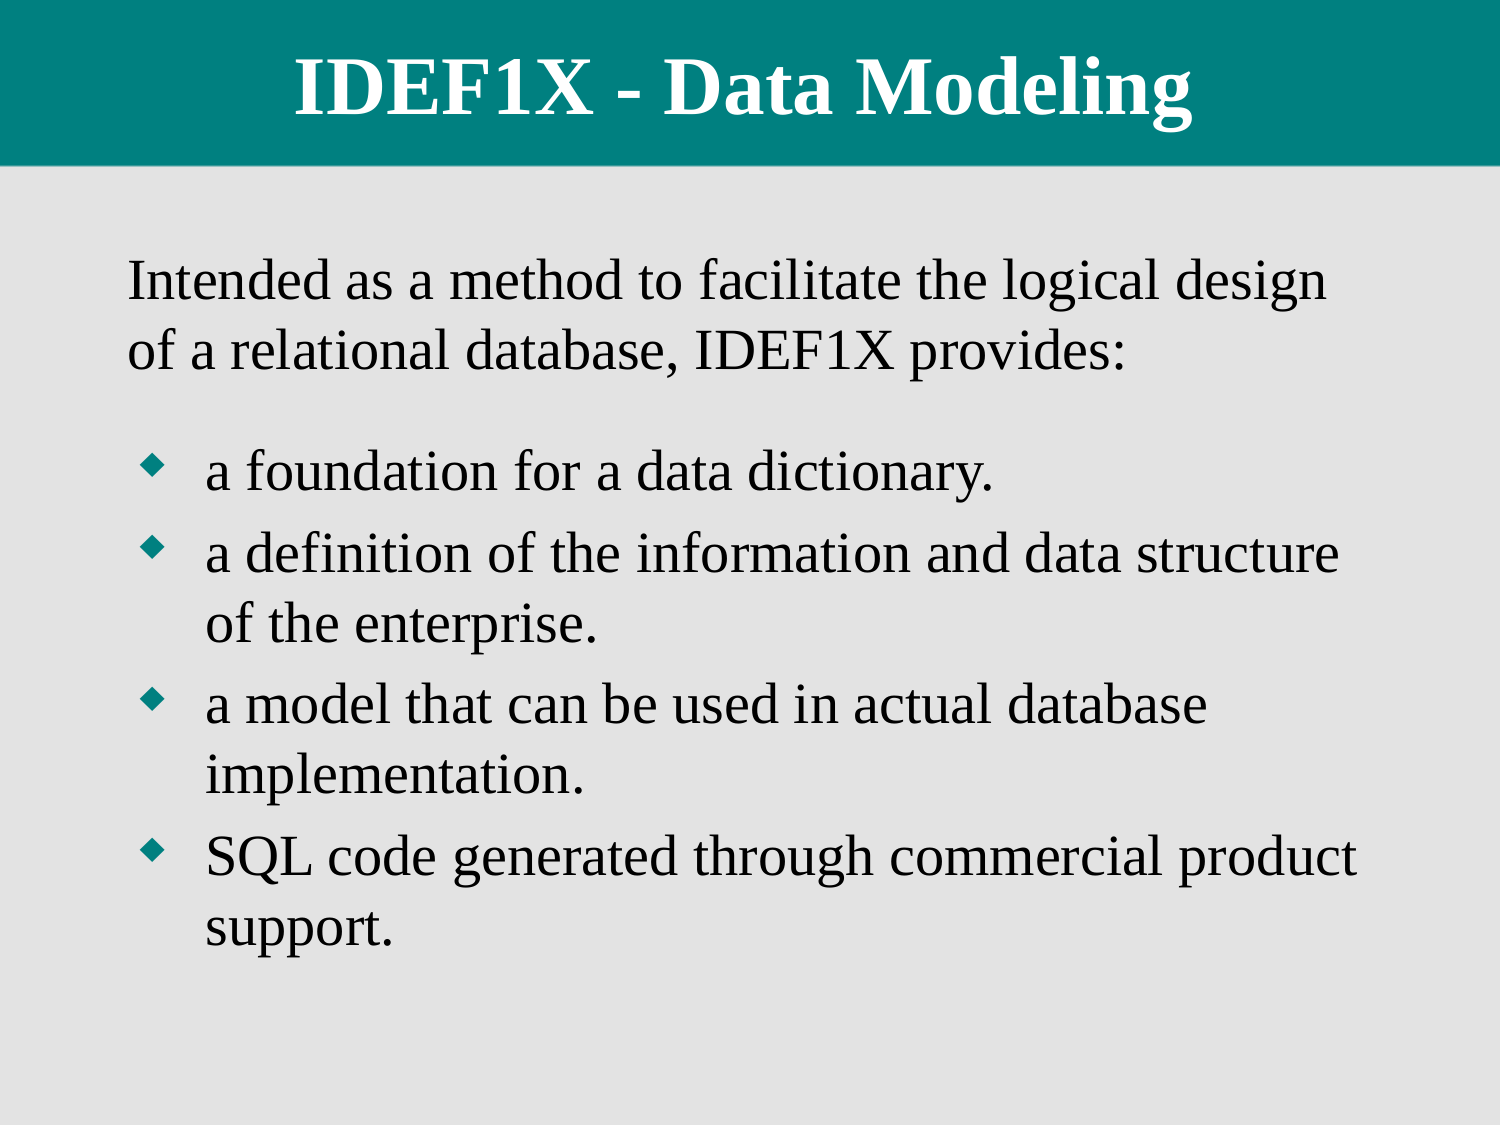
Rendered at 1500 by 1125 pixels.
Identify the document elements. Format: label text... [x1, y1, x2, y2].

list a foundation for a data dictionary. a definition of the information and data structure of the enterprise. a model that can be used in actual database implementation. SQL code generated through commercial product support. [124, 424, 1401, 973]
title IDEF1X - Data Modeling [0, 23, 1488, 140]
picture [0, 0, 1500, 1125]
text_box Intended as a method to facilitate the logical design of a relational database, IDEF1X provides: [112, 233, 1386, 388]
